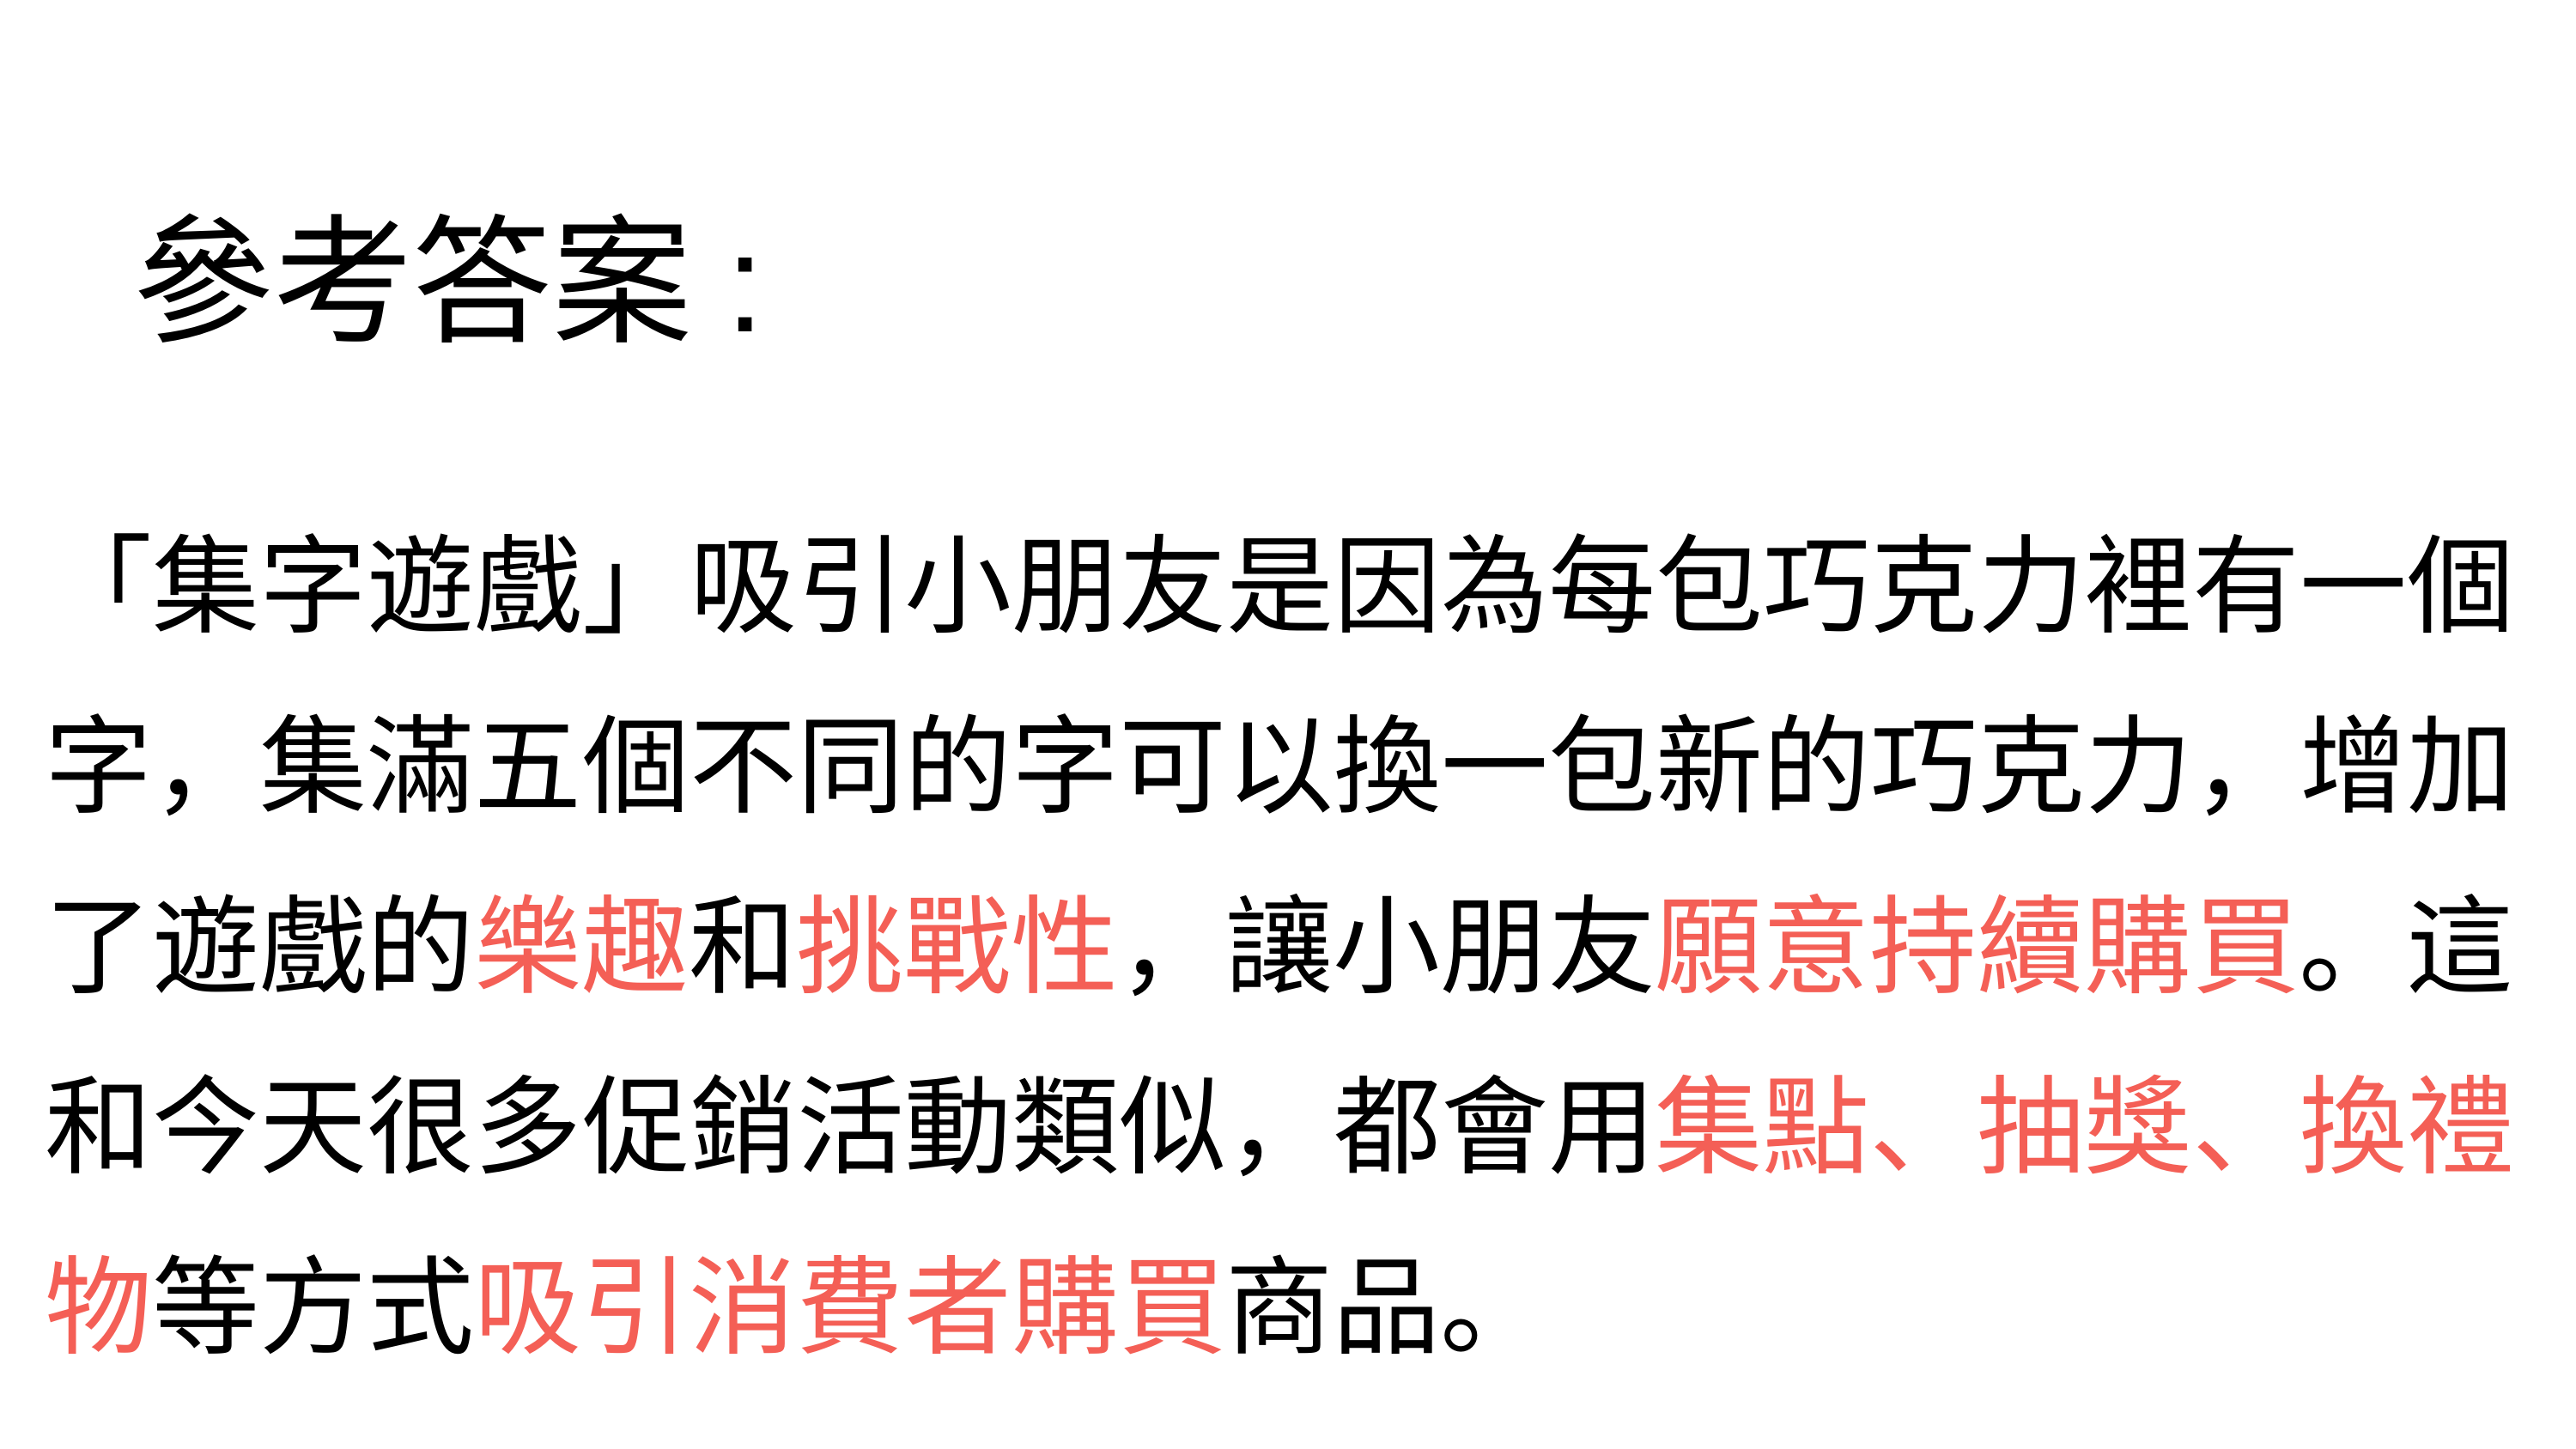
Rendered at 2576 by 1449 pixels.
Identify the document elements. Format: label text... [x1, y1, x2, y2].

text_box 參考答案: [133, 124, 2576, 360]
text_box 「集字遊戲」吸引小朋友是因為每包巧克力裡有一個字，集滿五個不同的字可以換一包新的巧克力，增加了遊戲的樂趣和挑戰性，讓小朋友願意持續購買。這和今天很多促銷活動類似，都會用集點、抽獎、換禮物等方式吸引消費者購買商品。 [45, 465, 2576, 1449]
